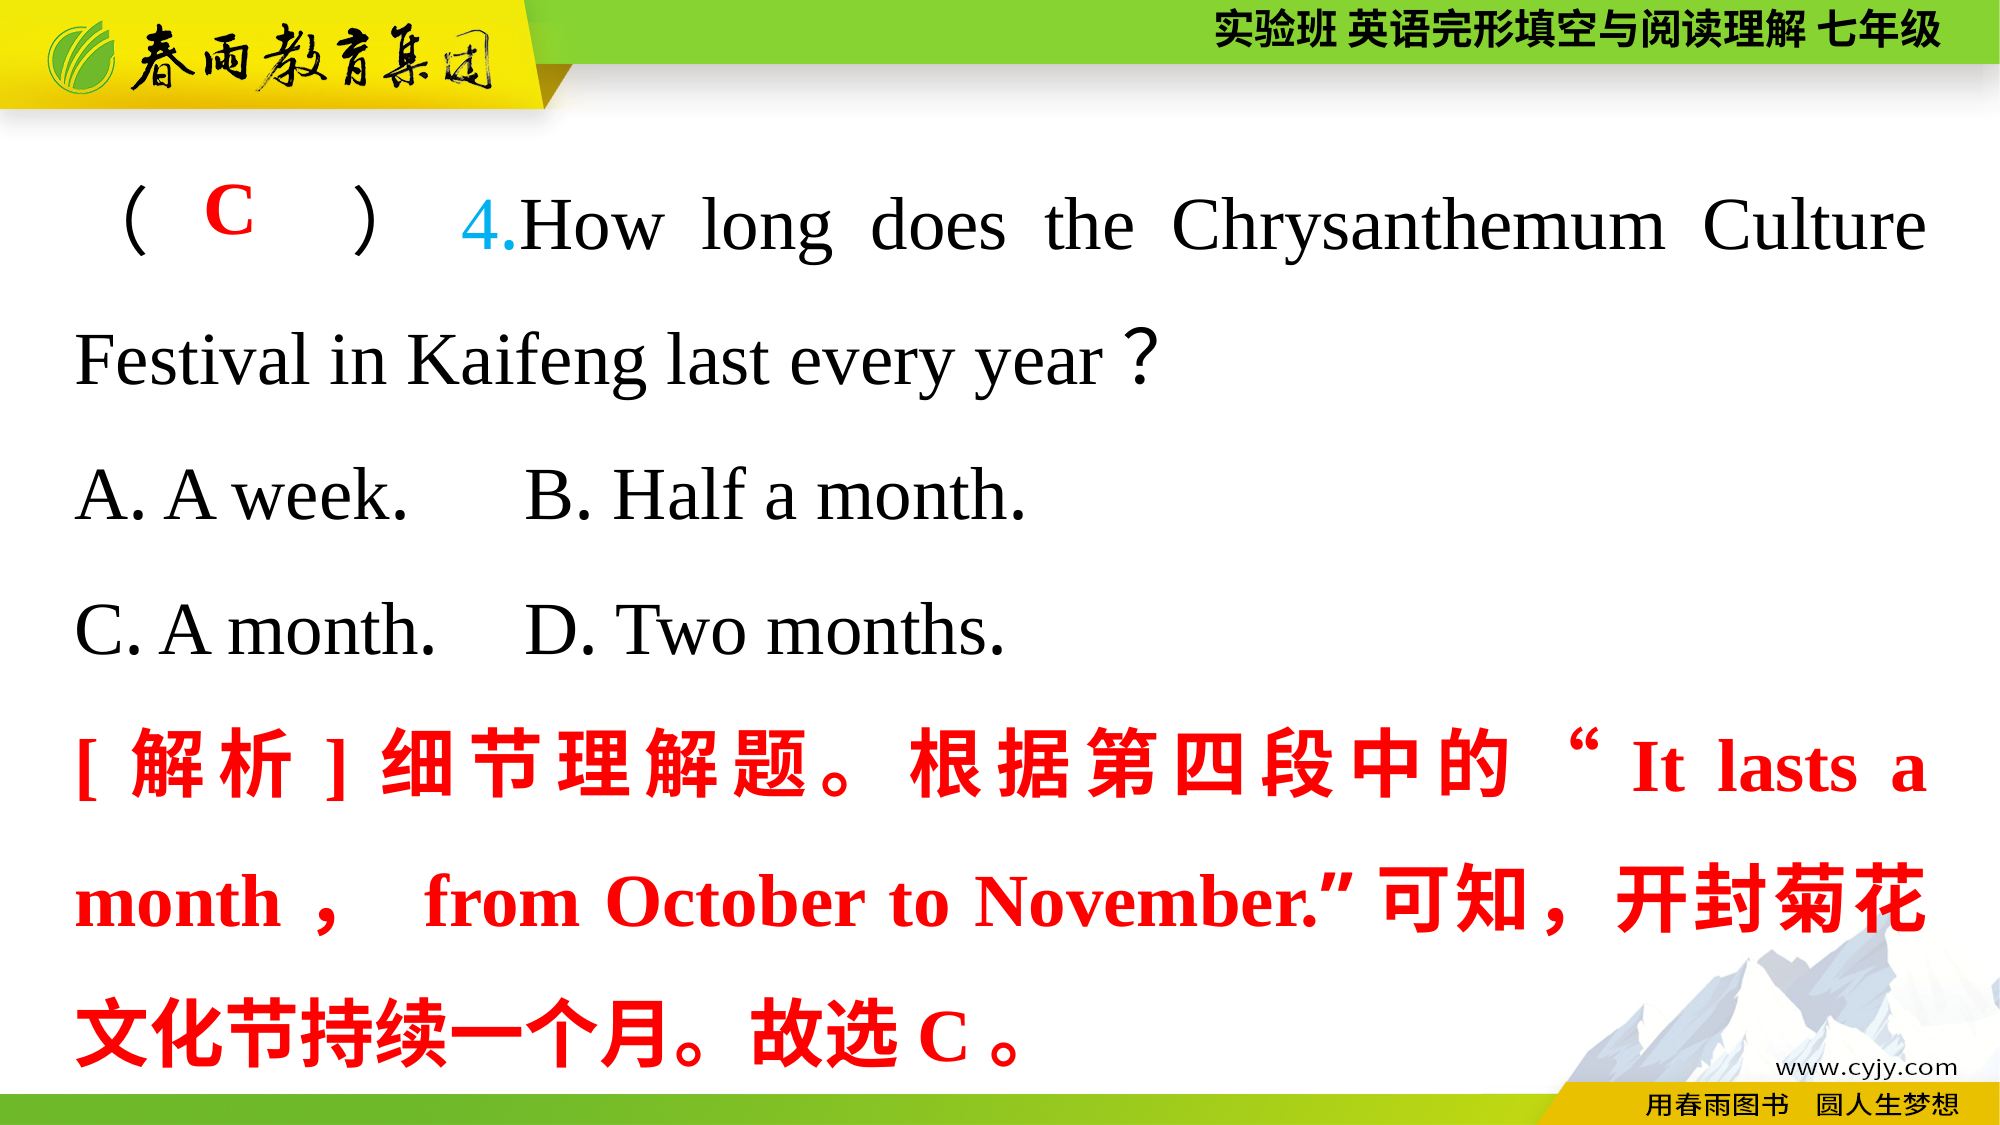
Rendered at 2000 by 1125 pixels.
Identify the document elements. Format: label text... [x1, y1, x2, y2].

text_box [解析]细节理解题。根据第四段中的“It lasts a month， from October to November.”可知，开封菊花文化节持续一个月。故选C。 [59, 663, 1944, 1084]
list （ ）4.How long does the Chrysanthemum Culture Festival in Kaifeng last every year？ A. A week. B. Half a month. C. A month. D. Two months. [59, 122, 1944, 663]
text_box C [188, 152, 273, 258]
picture [0, 0, 2000, 1125]
